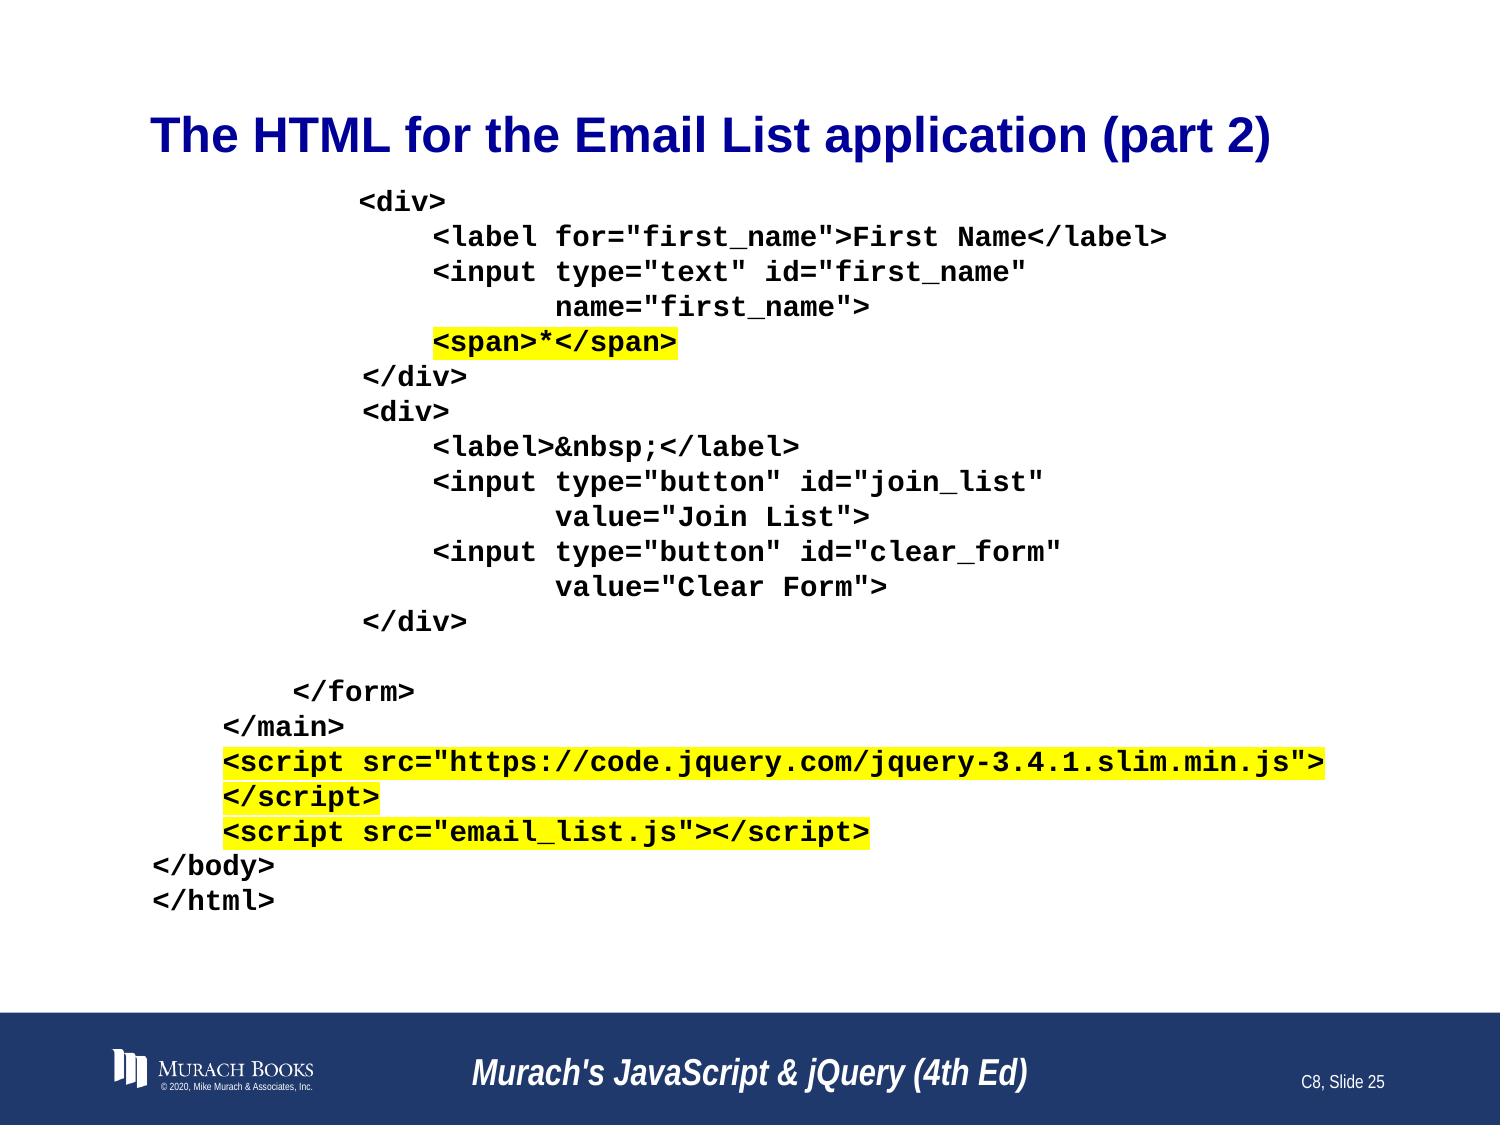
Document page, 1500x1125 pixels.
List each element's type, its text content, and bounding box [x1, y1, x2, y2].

title The HTML for the Email List application (part 2) [150, 102, 1350, 164]
list <div> <label for="first_name">First Name</label> <input type="text" id="first_name" name="first_name"> <span>*</span> </div> <div> <label>&nbsp;</label> <input type="button" id="join_list" value="Join List"> <input type="button" id="clear_form" value="Clear Form"> </div> </form> </main> <script src="https://code.jquery.com/jquery-3.4.1.slim.min.js"> </script> <script src="email_list.js"></script> </body> </html> [137, 174, 1350, 975]
slide_number C8, Slide 25 [1087, 1025, 1400, 1100]
slide_number Murach's JavaScript & jQuery (4th Ed) [463, 1025, 1050, 1100]
footer © 2020, Mike Murach & Associates, Inc. [12, 1025, 463, 1100]
